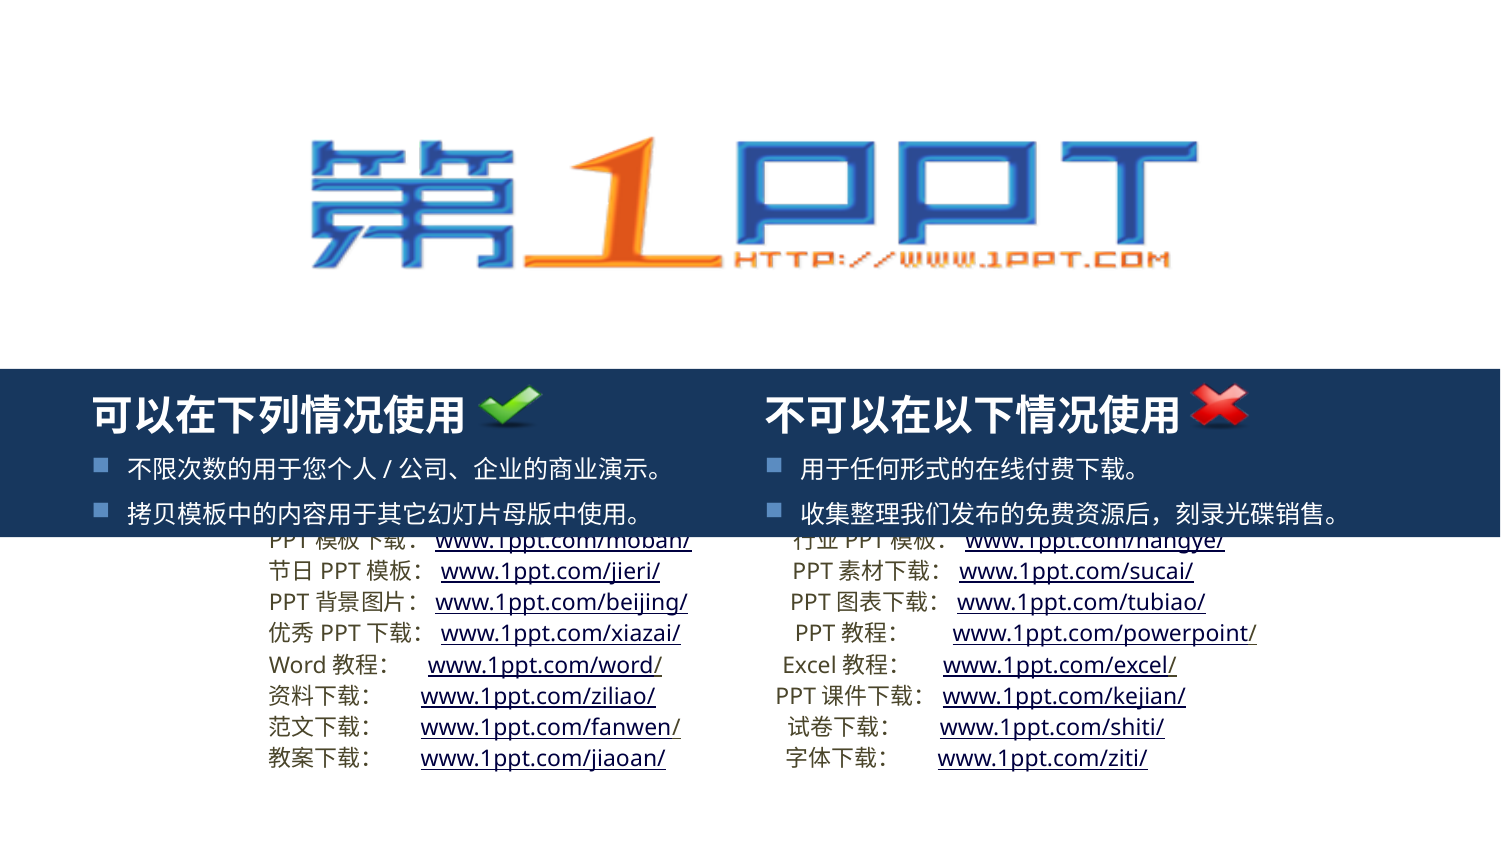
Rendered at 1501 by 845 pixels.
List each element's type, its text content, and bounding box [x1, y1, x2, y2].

text_box [0, 368, 477, 538]
picture [134, 38, 1401, 370]
text_box 不可以在以下情况使用 用于任何形式的在线付费下载。 收集整理我们发布的免费资源后，刻录光碟销售。 [750, 381, 1424, 572]
text_box 可以在下列情况使用 不限次数的用于您个人/公司、企业的商业演示。 拷贝模板中的内容用于其它幻灯片母版中使用。 [76, 381, 751, 581]
picture [1186, 380, 1252, 430]
text_box PPT模板下载：www.1ppt.com/moban/ 行业PPT模板：www.1ppt.com/hangye/ 节日PPT模板：www.1ppt.com/jieri/ PPT素材下载：www.1ppt.com/sucai/ PPT背景图片：www.1ppt.com/beijing/ PPT图表下载：www.1ppt.com/tubiao/ 优秀PPT下载：www.1ppt.com/xiazai/ PPT教程： www.1ppt.com/powerpoint/ Word教程： www.1ppt.com/word/ Excel教程： www.1ppt.com/excel/ 资料下载： www.1ppt.com/ziliao/ PPT课件下载：www.1ppt.com/kejian/ 范文下载： www.1ppt.com/fanwen/ 试卷下载： www.1ppt.com/shiti/ 教案下载： www.1ppt.com/jiaoan/ 字体下载： www.1ppt.com/ziti/ [252, 572, 1315, 756]
text_box [1252, 368, 1501, 538]
picture [478, 380, 544, 430]
